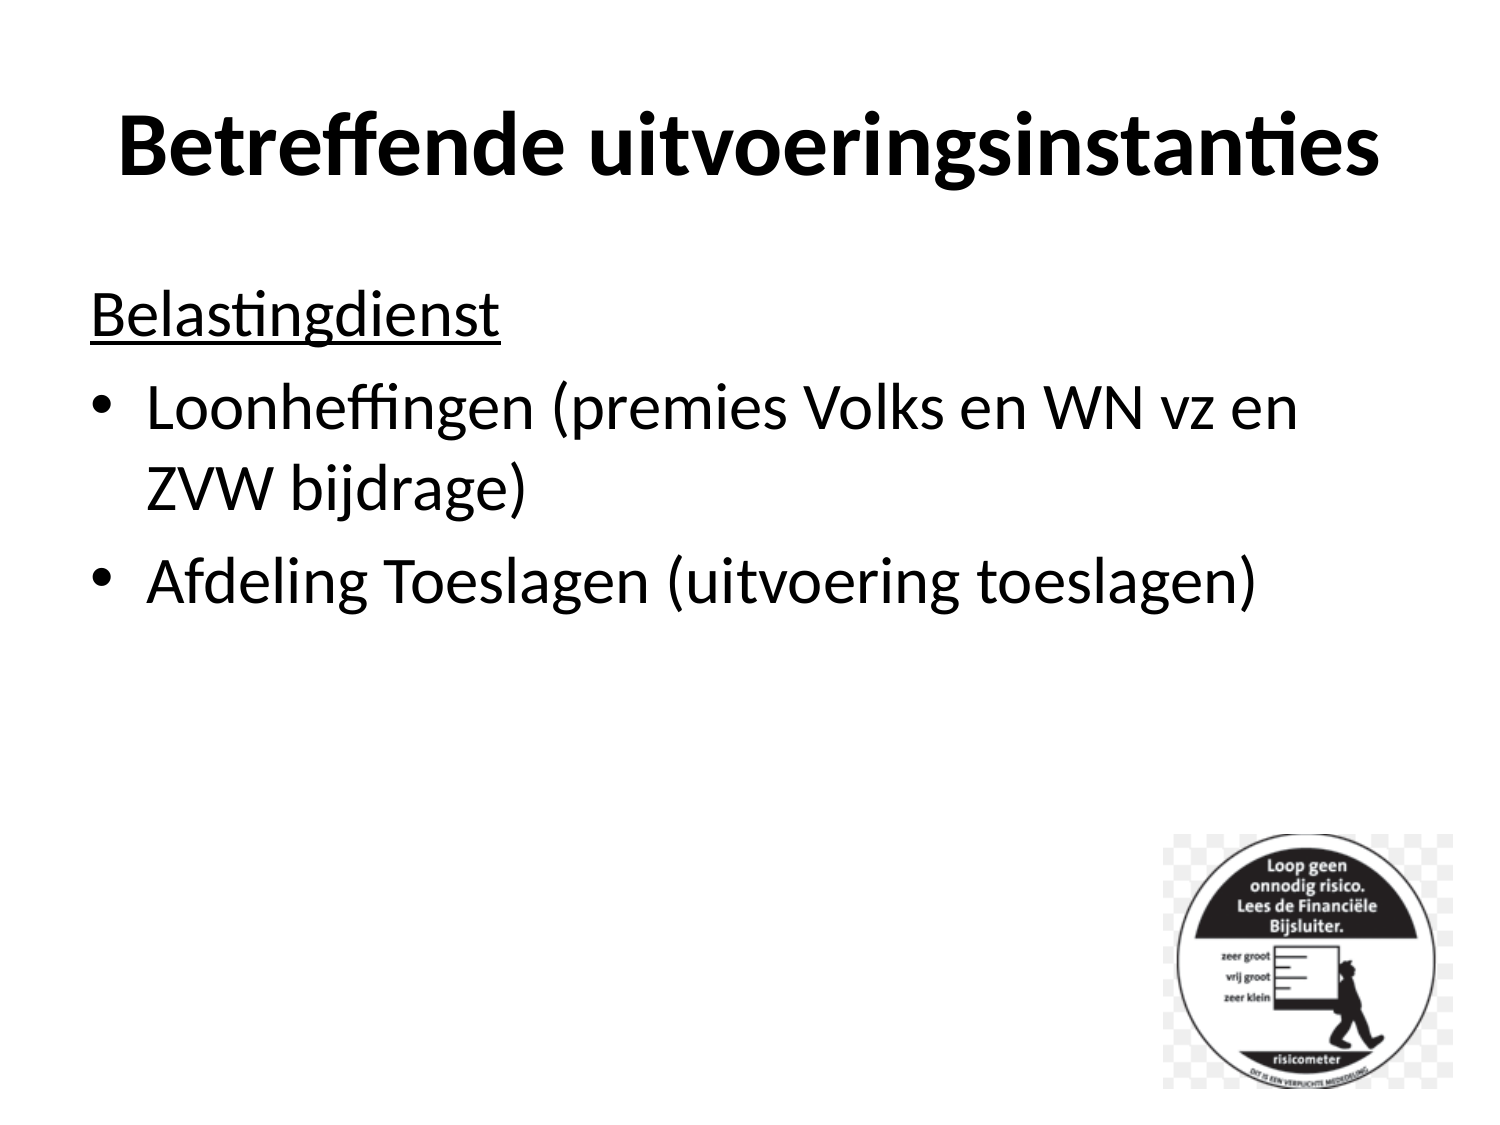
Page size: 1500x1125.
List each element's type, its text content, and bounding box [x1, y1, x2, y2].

picture [1163, 833, 1453, 1090]
title Betreffende uitvoeringsinstanties [75, 45, 1425, 233]
list Belastingdienst Loonheffingen (premies Volks en WN vz en ZVW bijdrage) Afdeling Toeslagen (uitvoering toeslagen) [75, 262, 1425, 1005]
